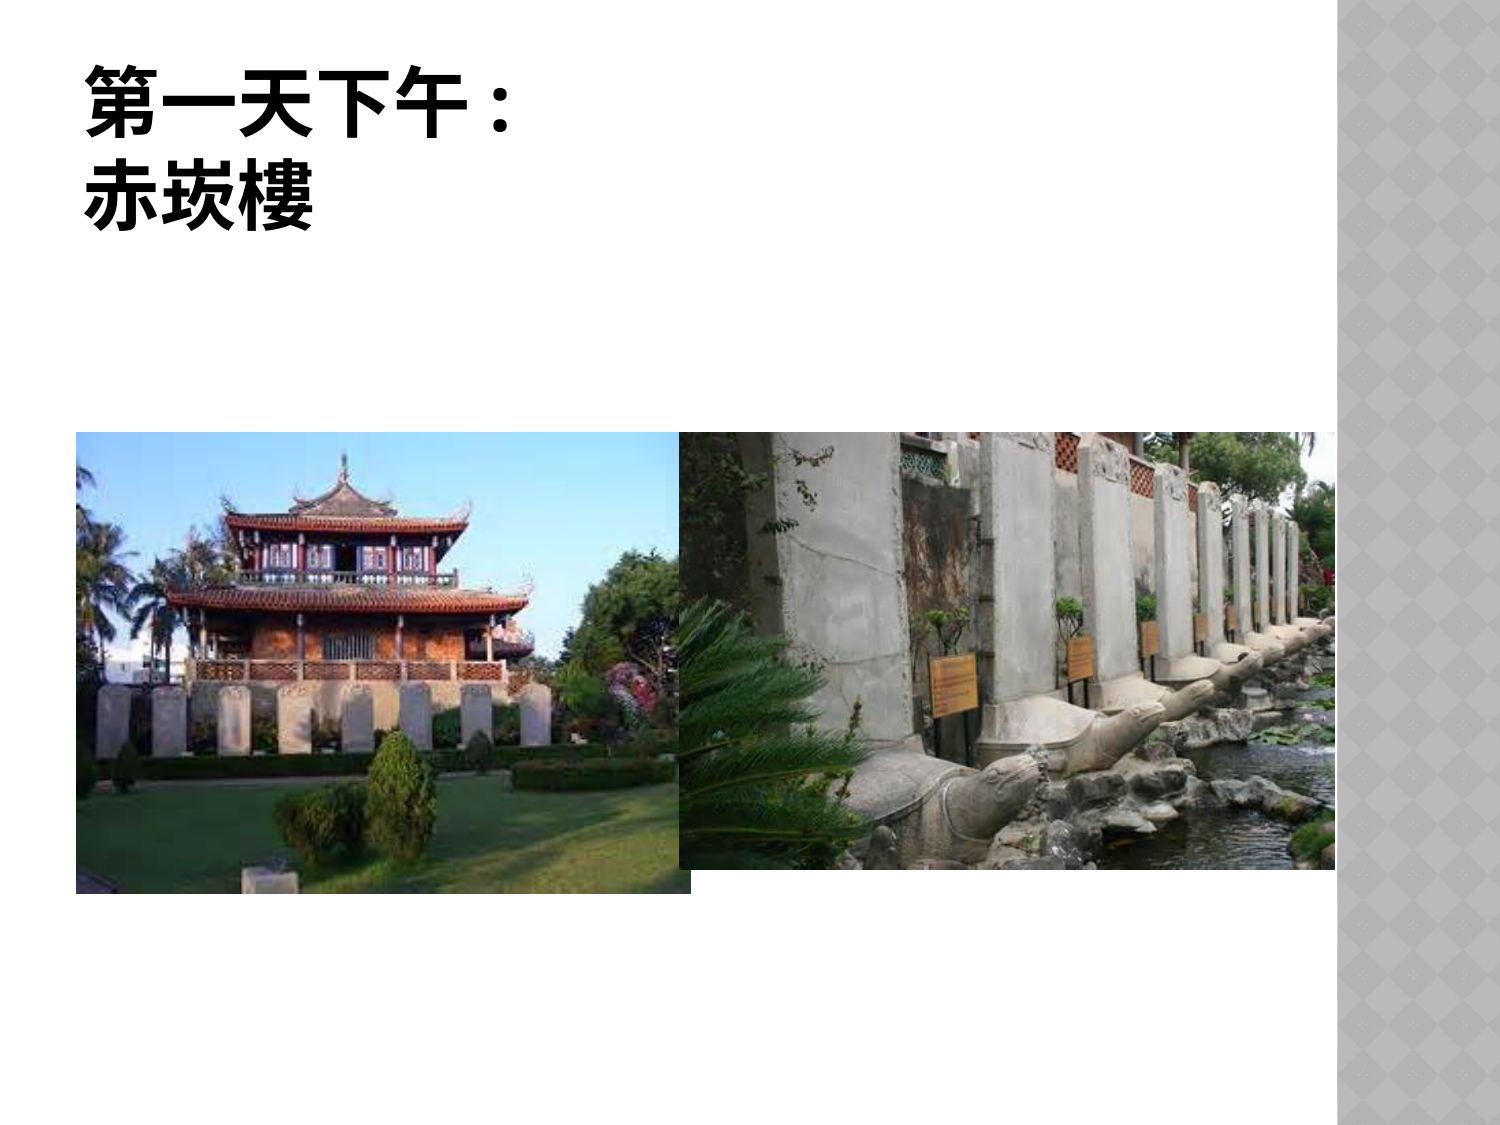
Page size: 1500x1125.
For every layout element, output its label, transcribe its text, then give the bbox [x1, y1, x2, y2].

title 第一天下午: 赤崁樓 [75, 52, 1263, 240]
picture [678, 432, 1336, 871]
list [76, 432, 692, 894]
